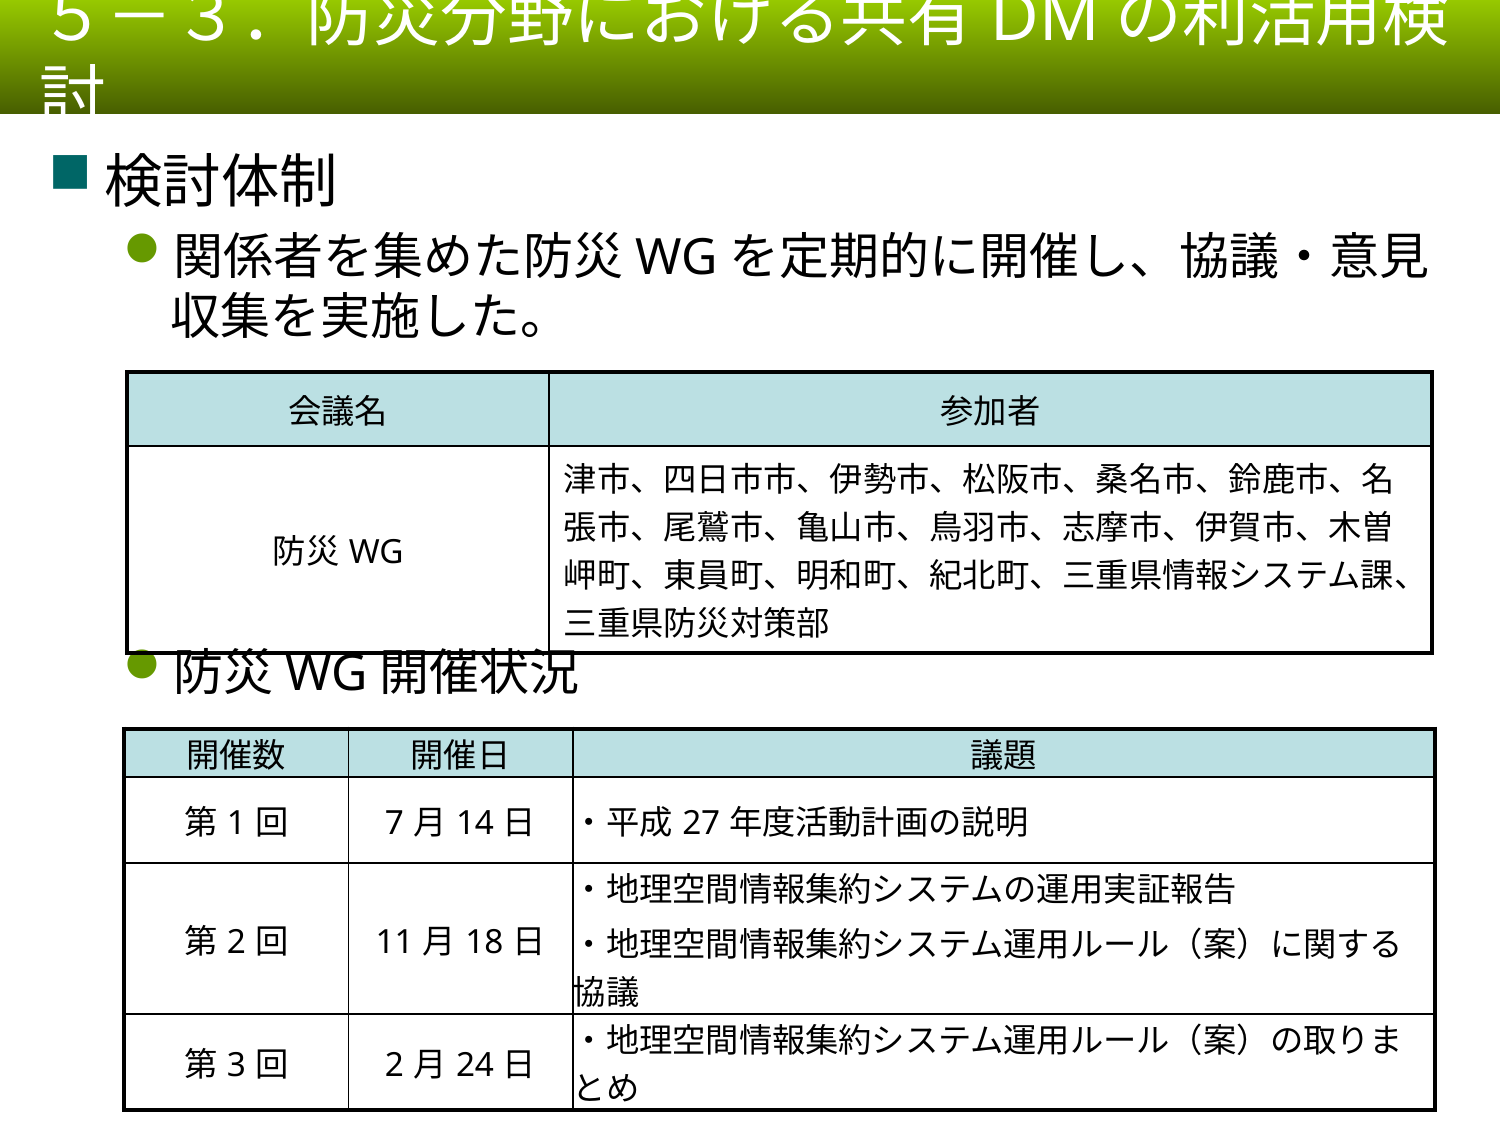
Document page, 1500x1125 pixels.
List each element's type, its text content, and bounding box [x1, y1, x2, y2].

table_cell ・平成27年度活動計画の説明 [574, 778, 1433, 862]
table_cell 津市、四日市市、伊勢市、松阪市、桑名市、鈴鹿市、名張市、尾鷲市、亀山市、鳥羽市、志摩市、伊賀市、木曽岬町、東員町、明和町、紀北町、三重県情報システム課、三重県防災対策部 [550, 447, 1430, 651]
table_cell 第3回 [126, 1015, 348, 1108]
table_cell ・地理空間情報集約システム運用ルール（案）の取りまとめ [574, 1015, 1433, 1108]
table_cell 7月14日 [349, 778, 572, 862]
table_header 参加者 [550, 374, 1430, 445]
table_cell 2月24日 [349, 1015, 572, 1108]
text_box 検討体制 関係者を集めた防災WGを定期的に開催し、協議・意見収集を実施した。 防災WG開催状況 [33, 137, 1468, 646]
table_header 会議名 [129, 374, 548, 445]
table_cell 第1回 [126, 778, 348, 862]
table_cell 防災WG [129, 447, 548, 651]
table_cell ・地理空間情報集約システムの運用実証報告 ・地理空間情報集約システム運用ルール（案）に関する協議 [574, 864, 1433, 1013]
text_box ５－３．防災分野における共有DMの利活用検討 [25, 12, 1500, 96]
table_cell 11月18日 [349, 864, 572, 1013]
table_cell 第2回 [126, 864, 348, 1013]
table_header 開催日 [349, 731, 572, 776]
table_header 議題 [574, 731, 1433, 776]
table_header 開催数 [126, 731, 348, 776]
